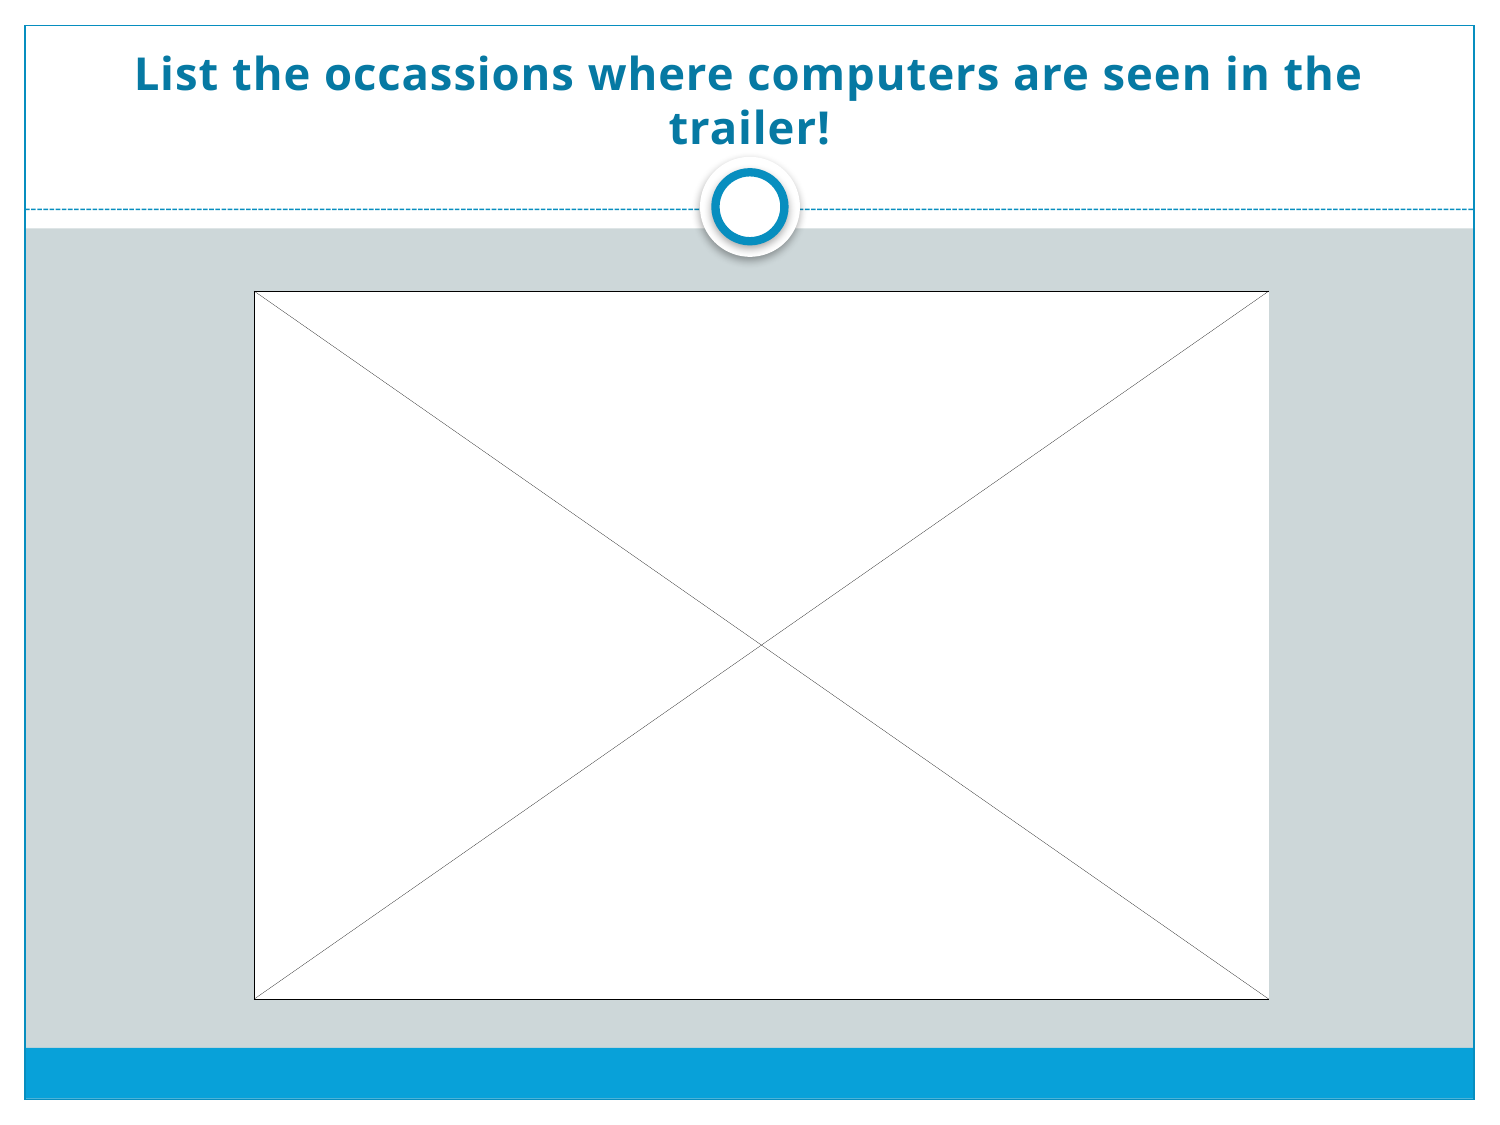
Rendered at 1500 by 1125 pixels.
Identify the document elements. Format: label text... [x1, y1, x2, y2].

title List the occassions where computers are seen in the trailer! [49, 37, 1450, 162]
